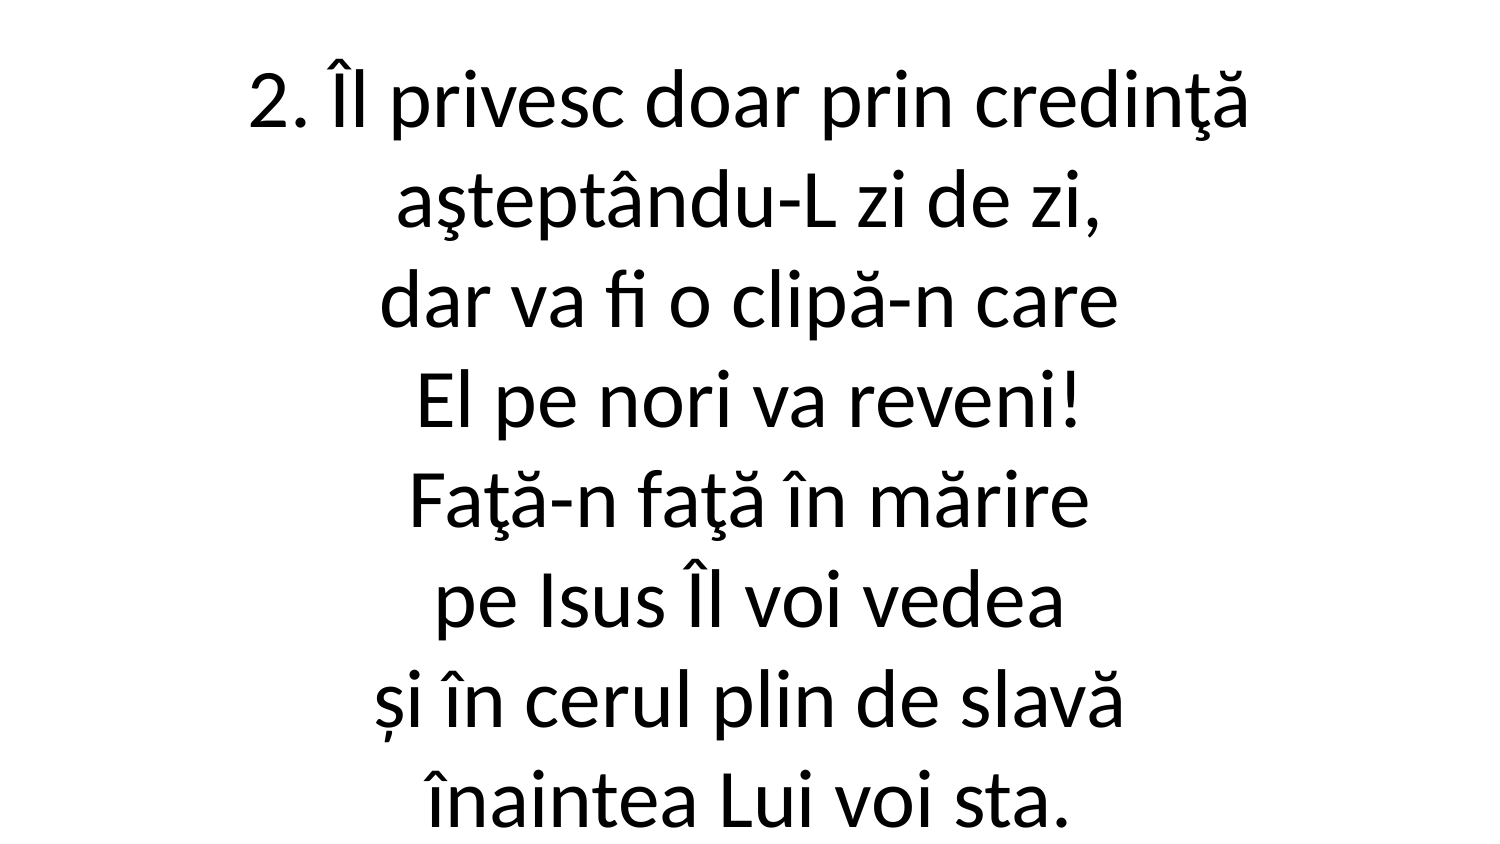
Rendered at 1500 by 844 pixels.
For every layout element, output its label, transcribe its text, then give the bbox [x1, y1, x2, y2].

text_box 2. Îl privesc doar prin credinţă aşteptându-L zi de zi, dar va fi o clipă-n care El pe nori va reveni! Faţă-n faţă în mărire pe Isus Îl voi vedea și în cerul plin de slavă înaintea Lui voi sta. [232, 0, 1267, 844]
